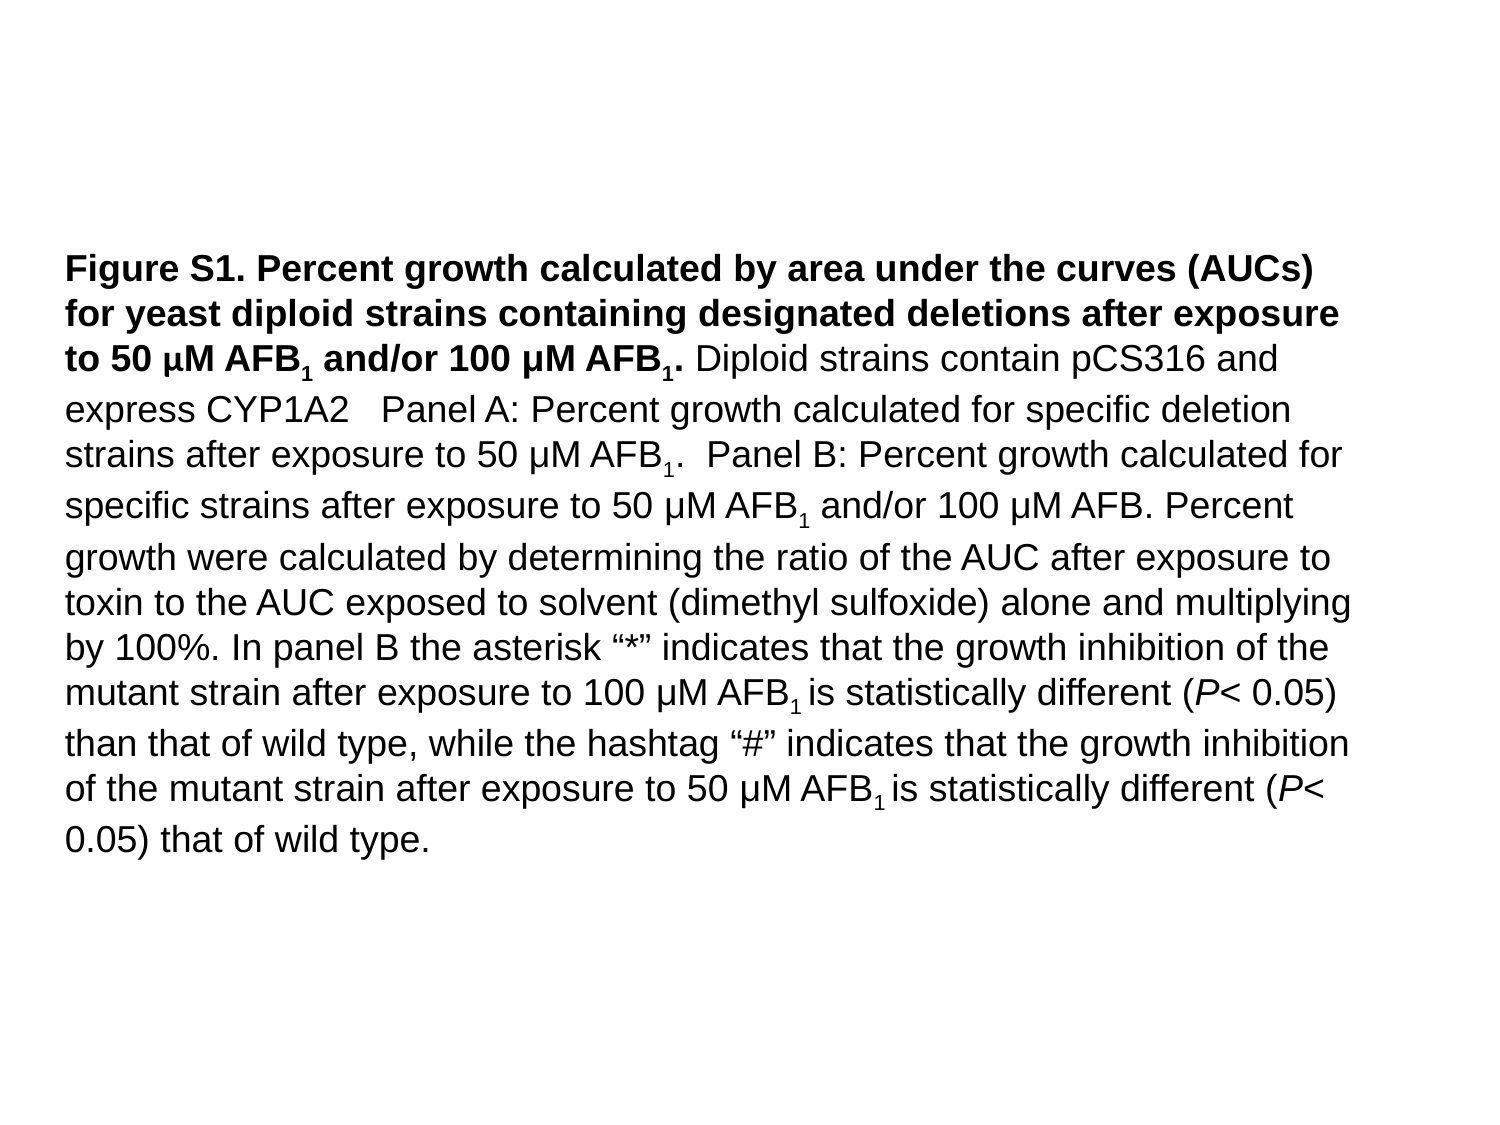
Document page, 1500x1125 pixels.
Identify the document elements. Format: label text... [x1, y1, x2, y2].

text_box Figure S1. Percent growth calculated by area under the curves (AUCs) for yeast diploid strains containing designated deletions after exposure to 50 μM AFB1 and/or 100 μM AFB1. Diploid strains contain pCS316 and express CYP1A2 Panel A: Percent growth calculated for specific deletion strains after exposure to 50 μM AFB1. Panel B: Percent growth calculated for specific strains after exposure to 50 μM AFB1 and/or 100 μM AFB. Percent growth were calculated by determining the ratio of the AUC after exposure to toxin to the AUC exposed to solvent (dimethyl sulfoxide) alone and multiplying by 100%. In panel B the asterisk “*” indicates that the growth inhibition of the mutant strain after exposure to 100 μM AFB1 is statistically different (P< 0.05) than that of wild type, while the hashtag “#” indicates that the growth inhibition of the mutant strain after exposure to 50 μM AFB1 is statistically different (P< 0.05) that of wild type. [50, 236, 1375, 868]
